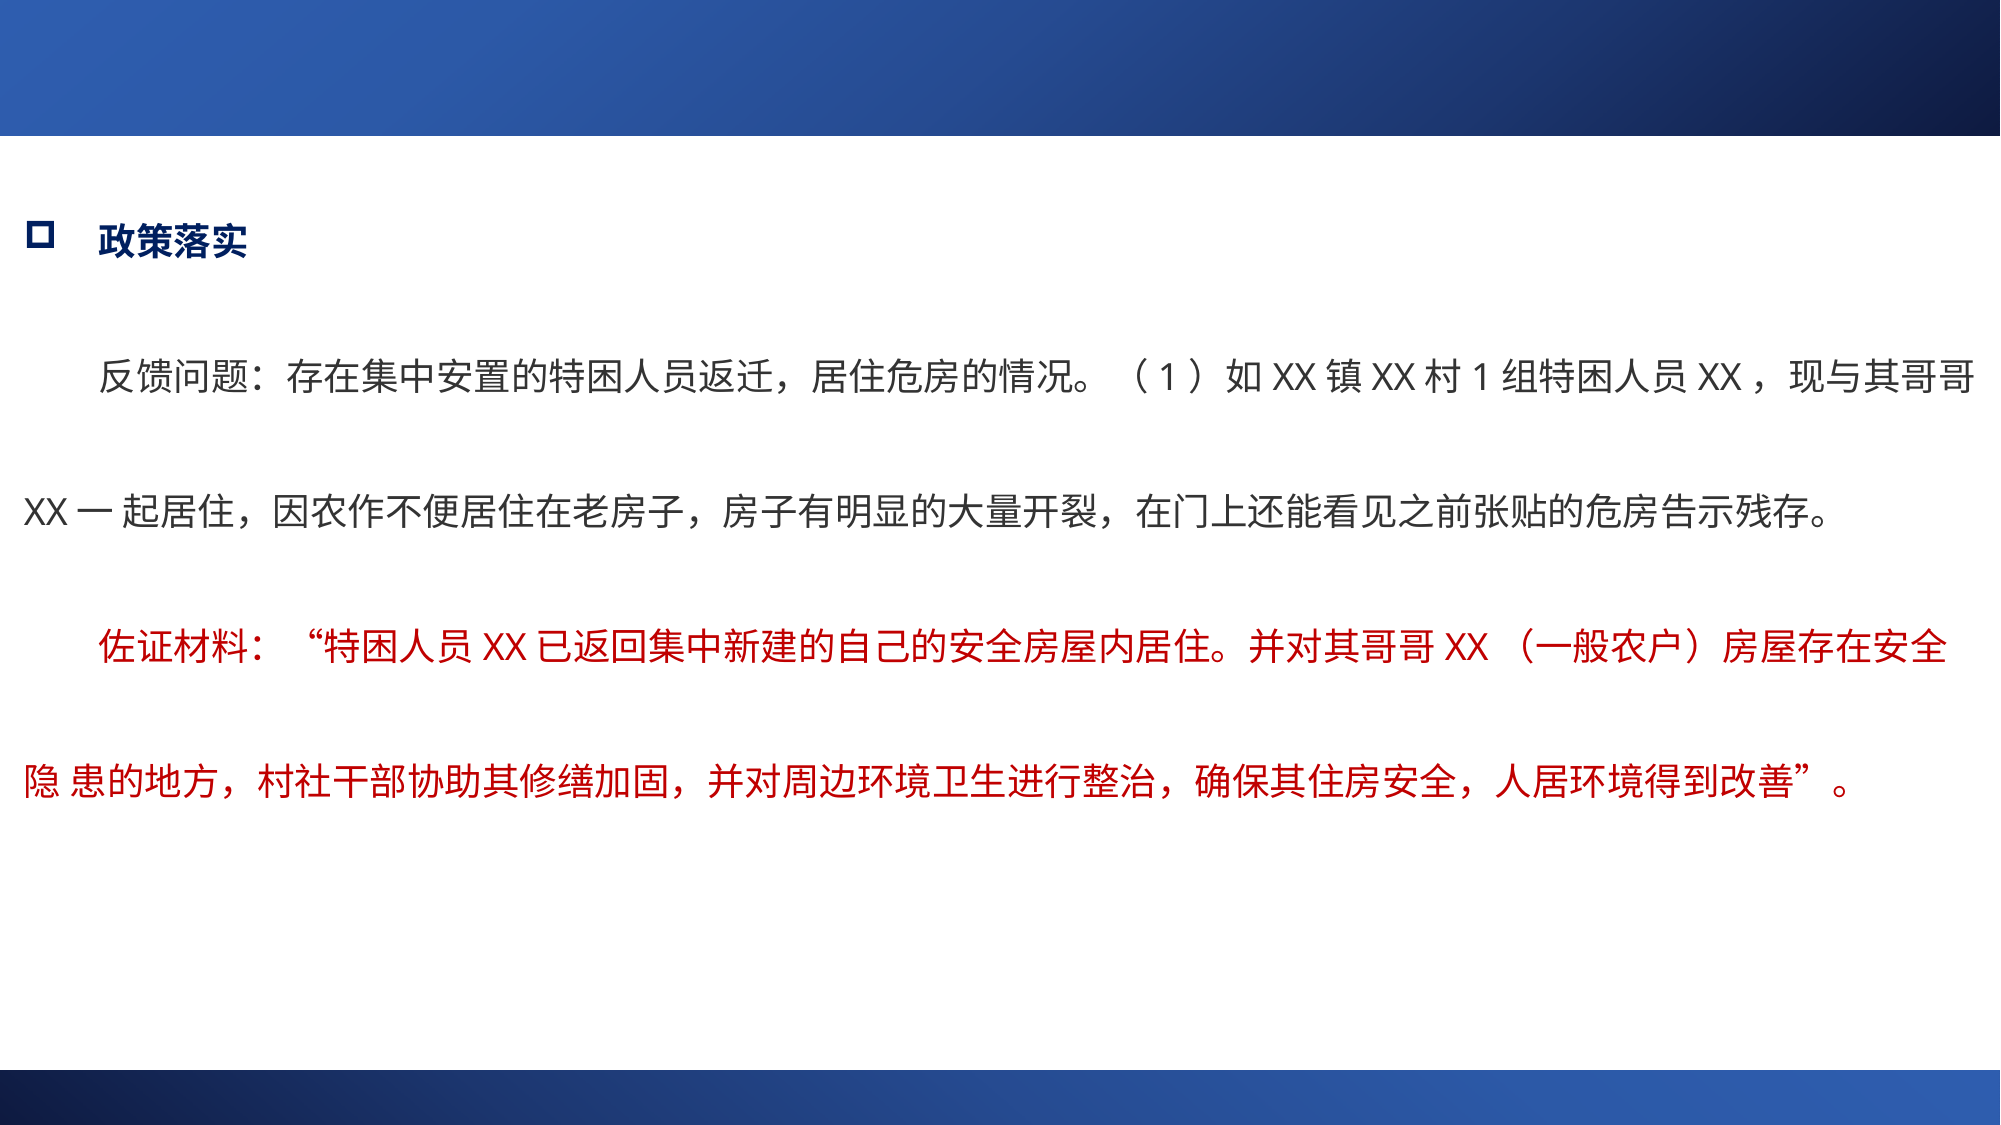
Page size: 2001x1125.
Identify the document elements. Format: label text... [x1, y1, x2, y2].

text_box [0, 0, 2000, 136]
text_box [0, 1070, 2000, 1125]
text_box 政策落实 反馈问题：存在集中安置的特困人员返迁，居住危房的情况。（1）如XX镇XX村1组特困人员XX，现与其哥哥XX一 起居住，因农作不便居住在老房子，房子有明显的大量开裂，在门上还能看见之前张贴的危房告示残存。 佐证材料：“特困人员XX已返回集中新建的自己的安全房屋内居住。并对其哥哥XX（一般农户）房屋存在安全隐 患的地方，村社干部协助其修缮加固，并对周边环境卫生进行整治，确保其住房安全，人居环境得到改善”。 [21, 215, 1989, 803]
